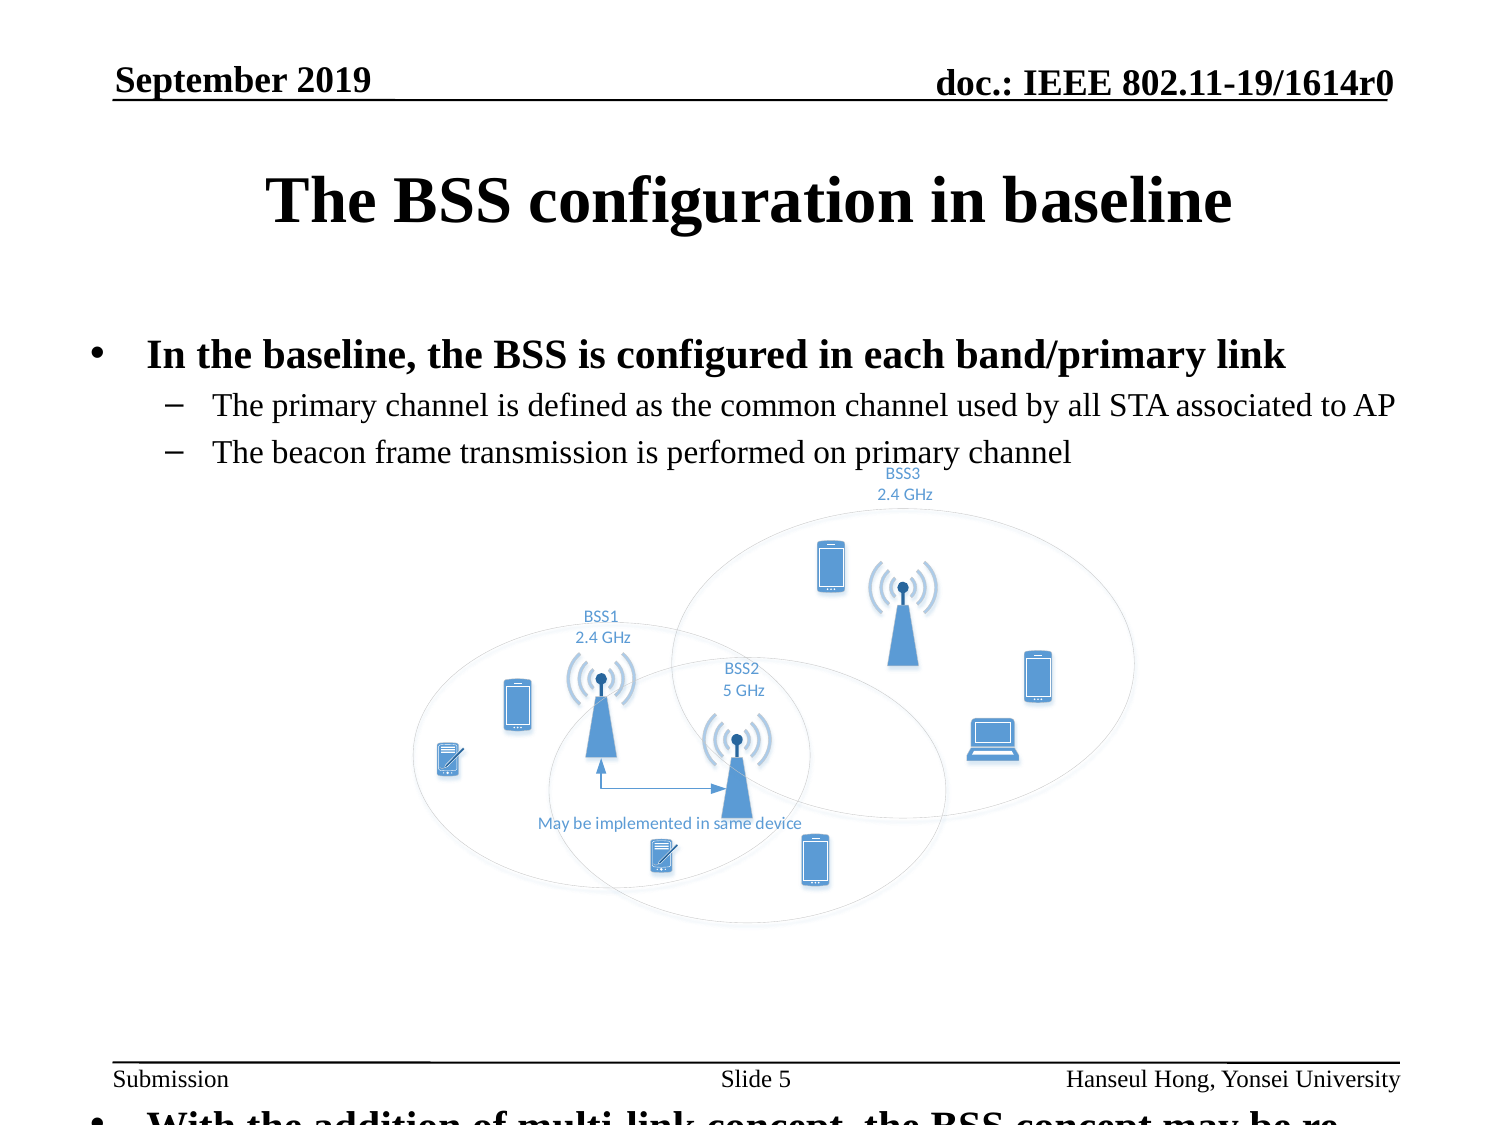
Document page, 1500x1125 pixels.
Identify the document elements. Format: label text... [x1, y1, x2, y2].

title The BSS configuration in baseline [74, 101, 1426, 290]
picture [407, 455, 1140, 932]
list In the baseline, the BSS is configured in each band/primary link The primary channel is defined as the common channel used by all STA associated to AP The beacon frame transmission is performed on primary channel With the addition of multi-link concept, the BSS concept may be re-defined Decision is needed whether the BSS is configured in each link [74, 318, 1426, 1062]
